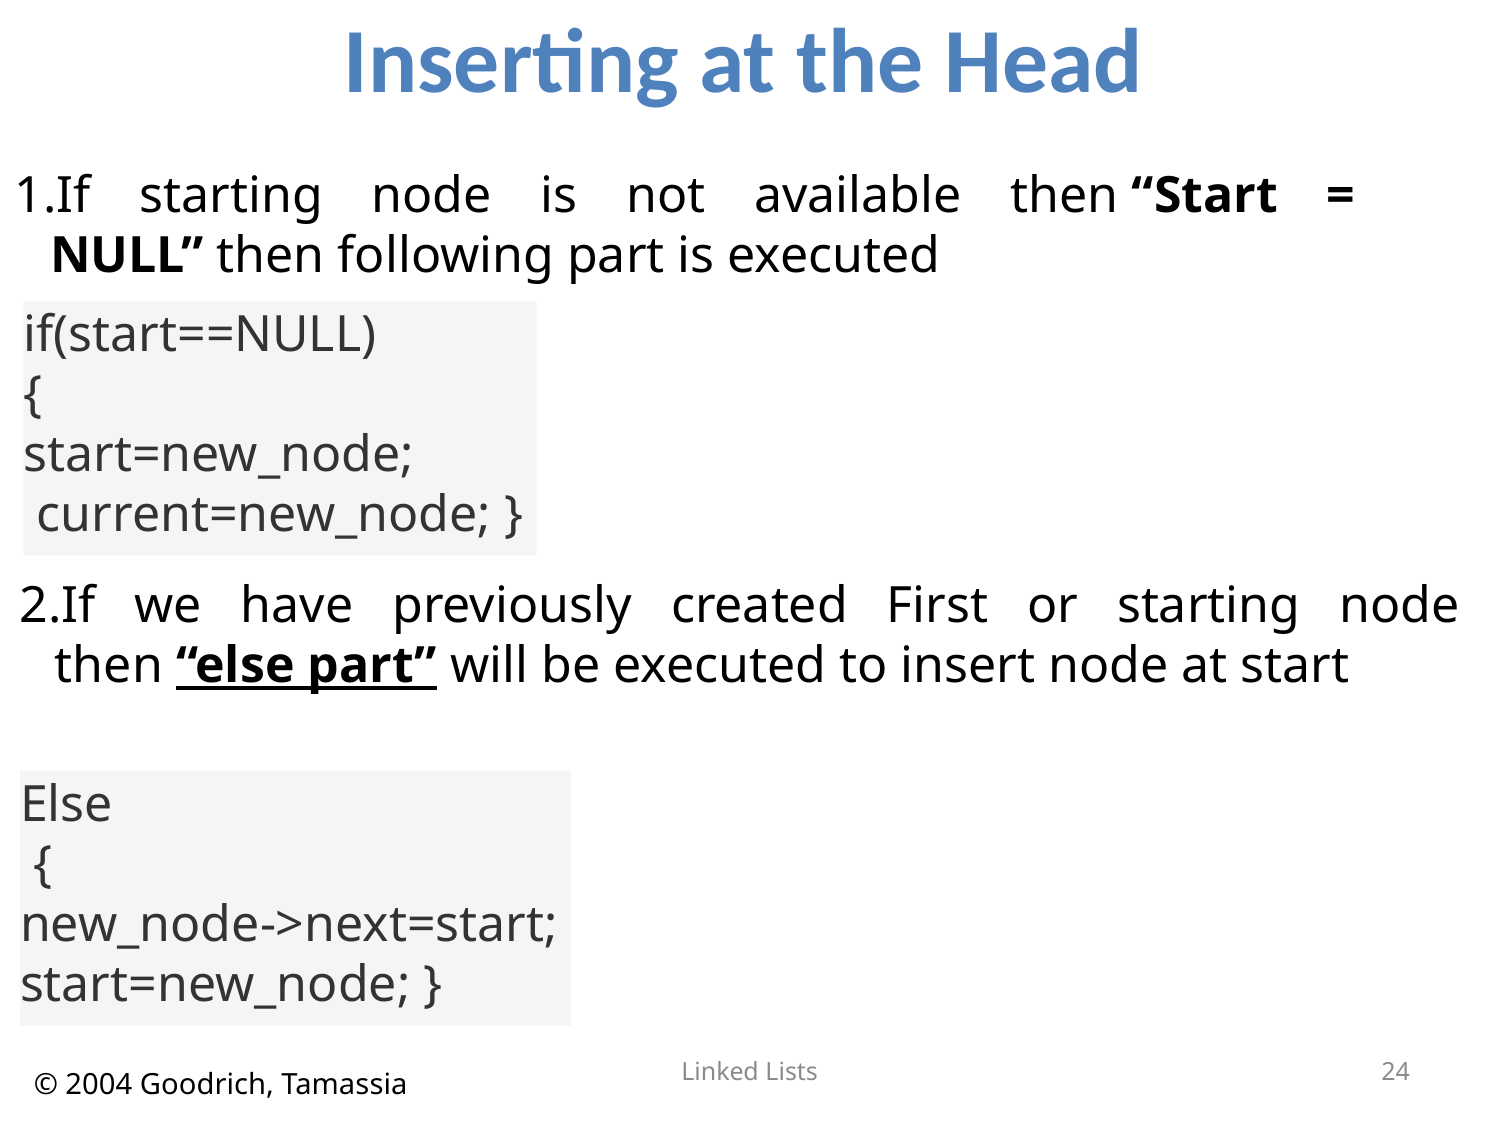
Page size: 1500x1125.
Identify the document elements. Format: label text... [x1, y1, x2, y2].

slide_number 24 [1074, 1042, 1425, 1103]
text_box If starting node is not available then “Start = NULL” then following part is executed [0, 155, 1370, 291]
text_box If we have previously created First or starting node then “else part” will be executed to insert node at start [4, 564, 1475, 700]
text_box Else { new_node->next=start; start=new_node; } [20, 770, 572, 1026]
footer Linked Lists [512, 1042, 988, 1103]
title Inserting at the Head [68, 0, 1419, 150]
text_box if(start==NULL) { start=new_node; current=new_node; } [23, 300, 537, 556]
